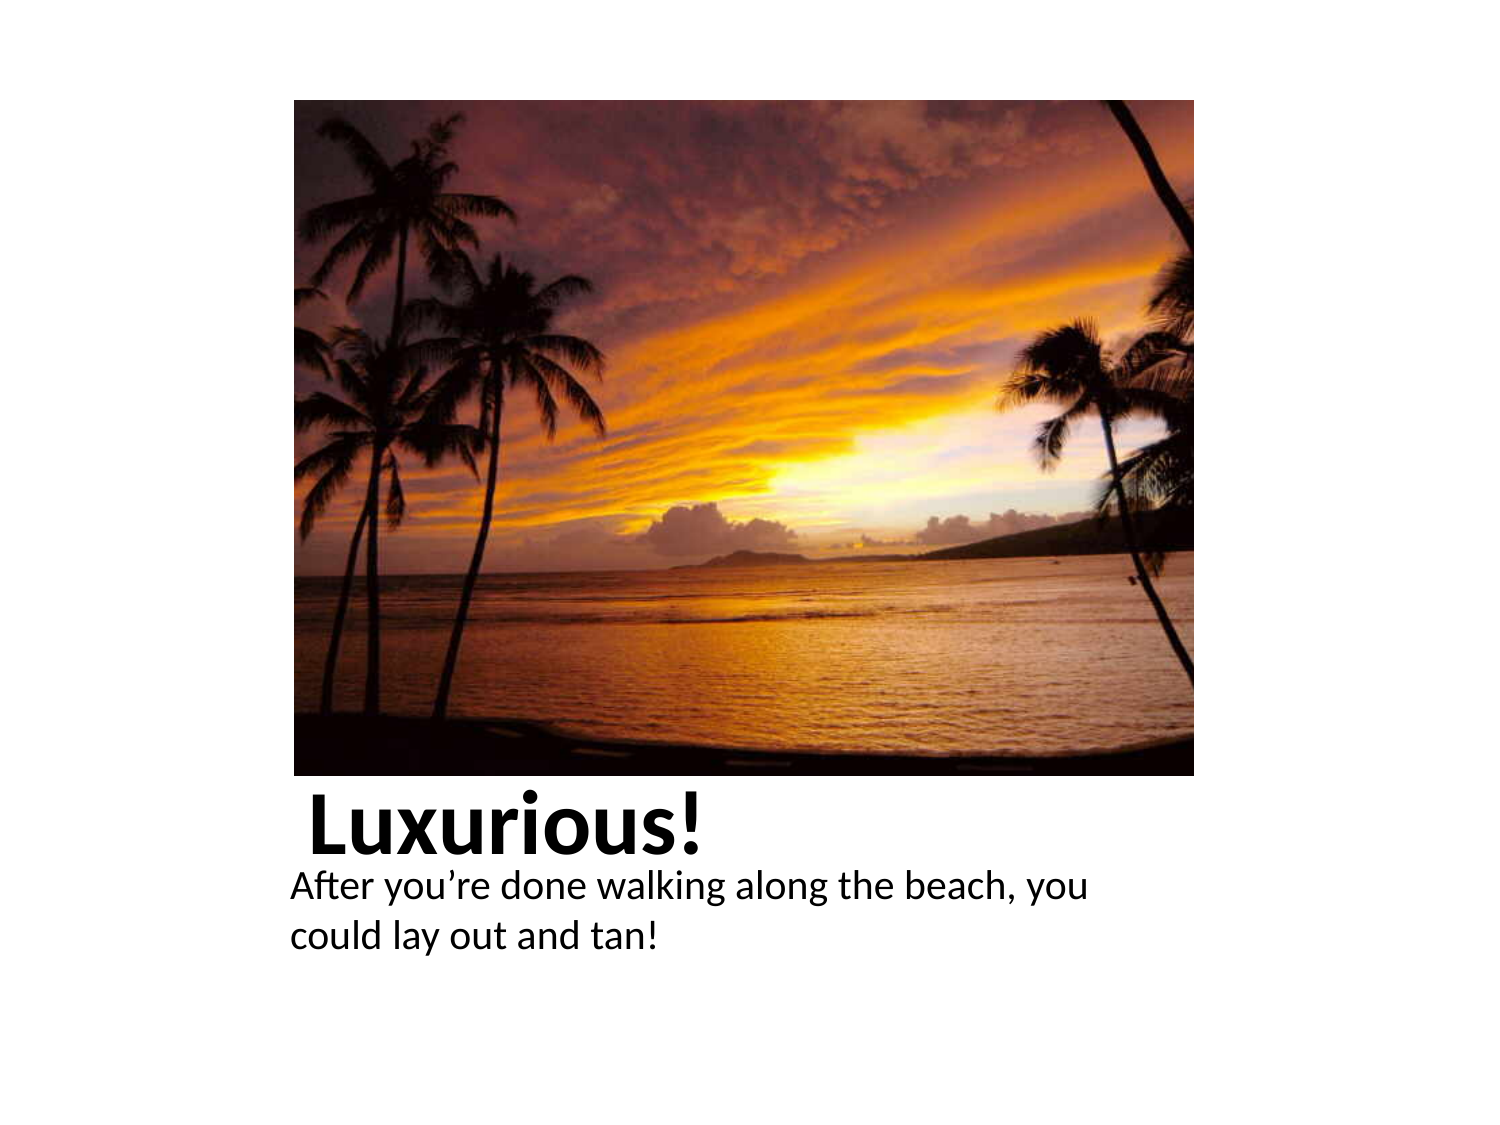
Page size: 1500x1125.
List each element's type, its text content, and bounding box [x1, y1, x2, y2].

title Luxurious! [294, 787, 1194, 881]
picture [293, 100, 1195, 776]
list After you’re done walking along the beach, you could lay out and tan! [275, 849, 1175, 982]
